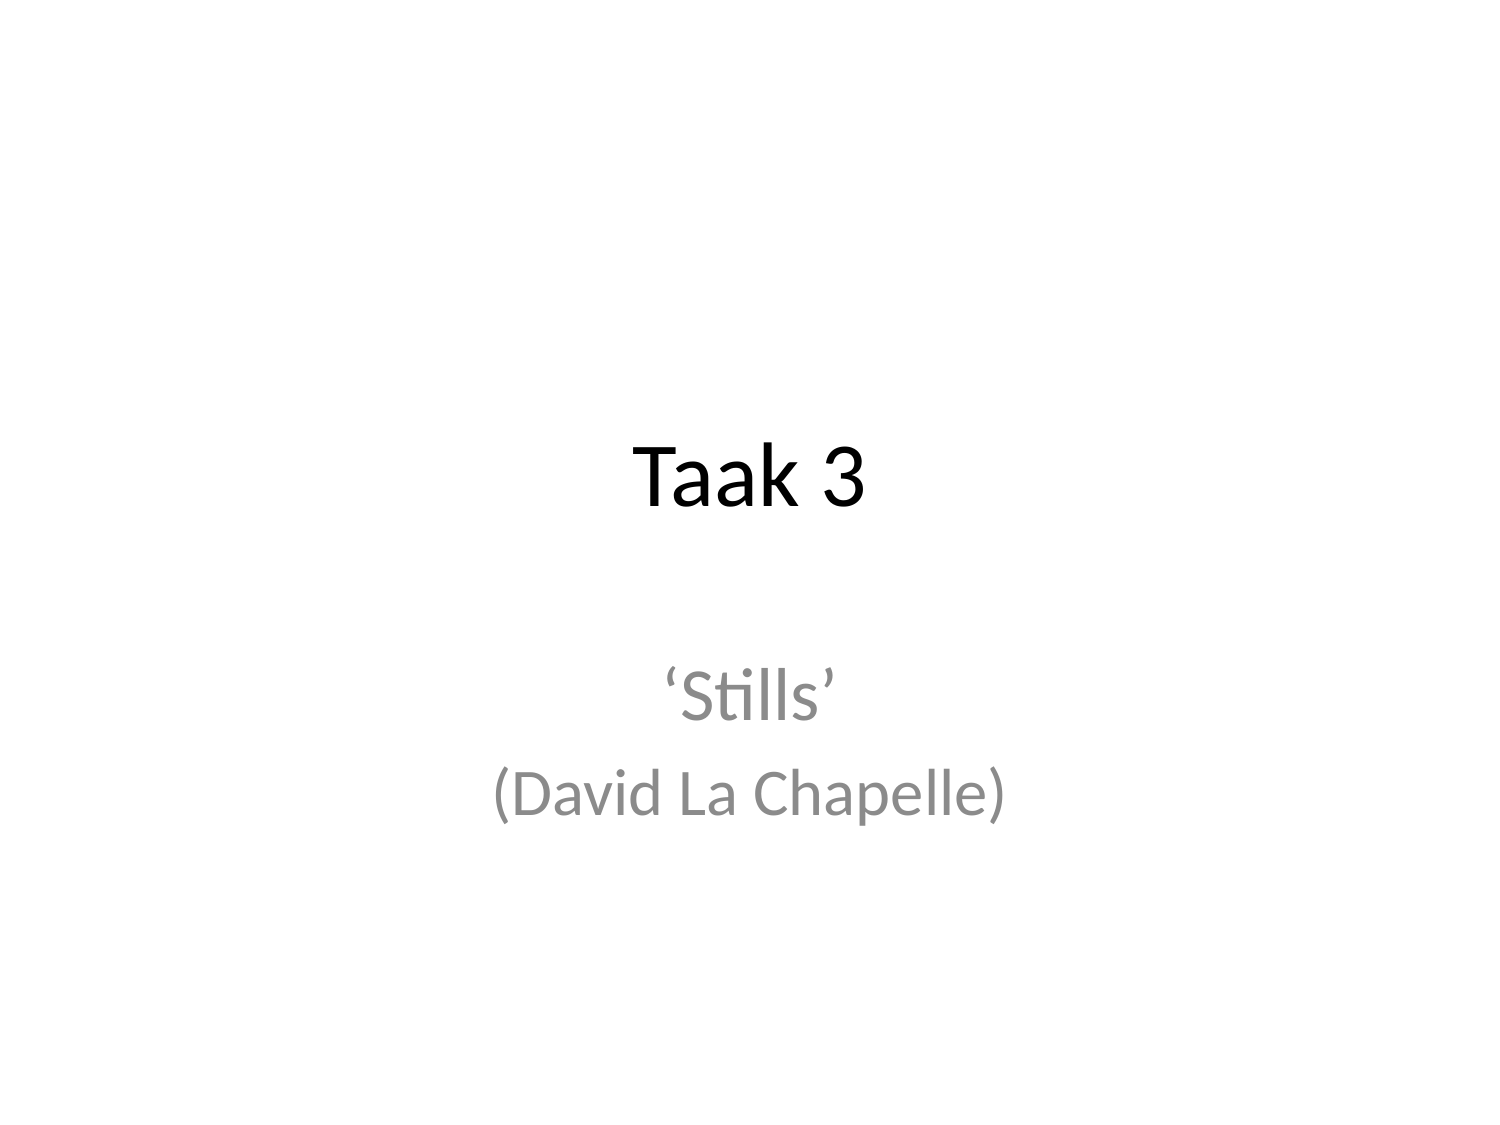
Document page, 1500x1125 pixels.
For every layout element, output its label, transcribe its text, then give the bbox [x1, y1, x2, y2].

title Taak 3 [112, 349, 1388, 591]
subtitle ‘Stills’ (David La Chapelle) [225, 637, 1275, 925]
